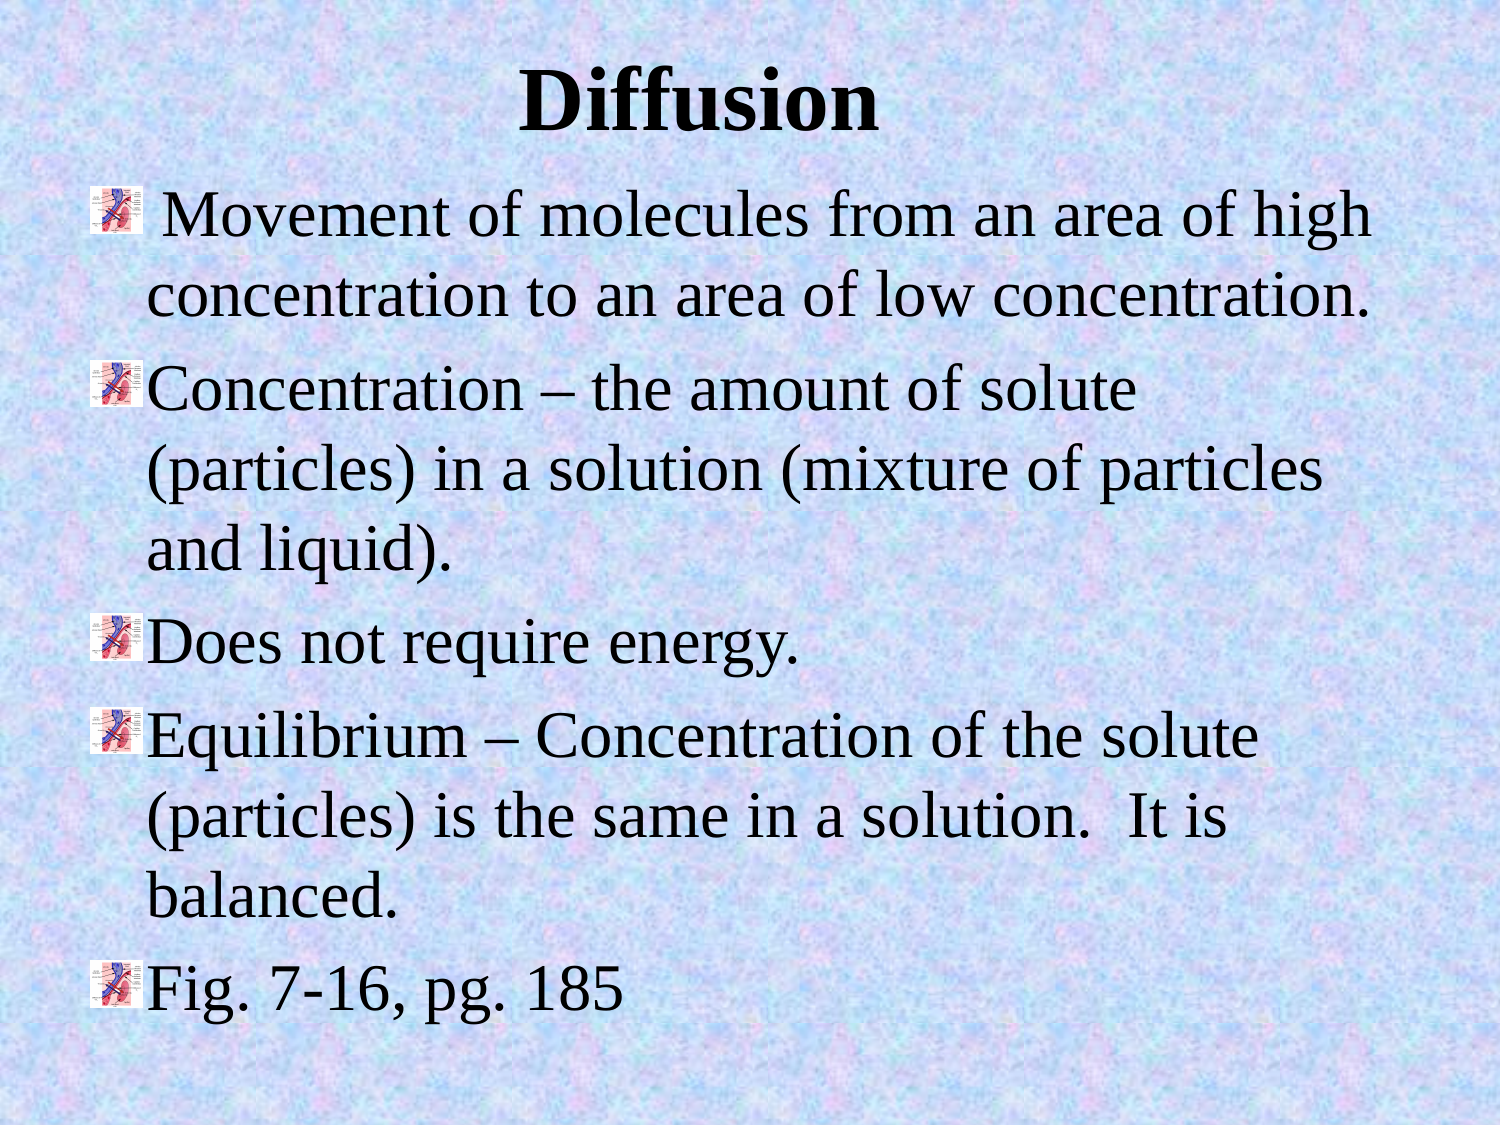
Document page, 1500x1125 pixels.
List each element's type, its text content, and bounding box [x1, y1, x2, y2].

picture [90, 960, 140, 1008]
picture [0, 0, 1500, 1125]
picture [90, 186, 140, 234]
picture [90, 707, 140, 754]
picture [90, 613, 140, 661]
title Diffusion [312, 0, 1088, 162]
list Movement of molecules from an area of high concentration to an area of low concentration. Concentration – the amount of solute (particles) in a solution (mixture of particles and liquid). Does not require energy. Equilibrium – Concentration of the solute (particles) is the same in a solution. It is balanced. Fig. 7-16, pg. 185 [75, 162, 1425, 1100]
picture [90, 360, 140, 407]
